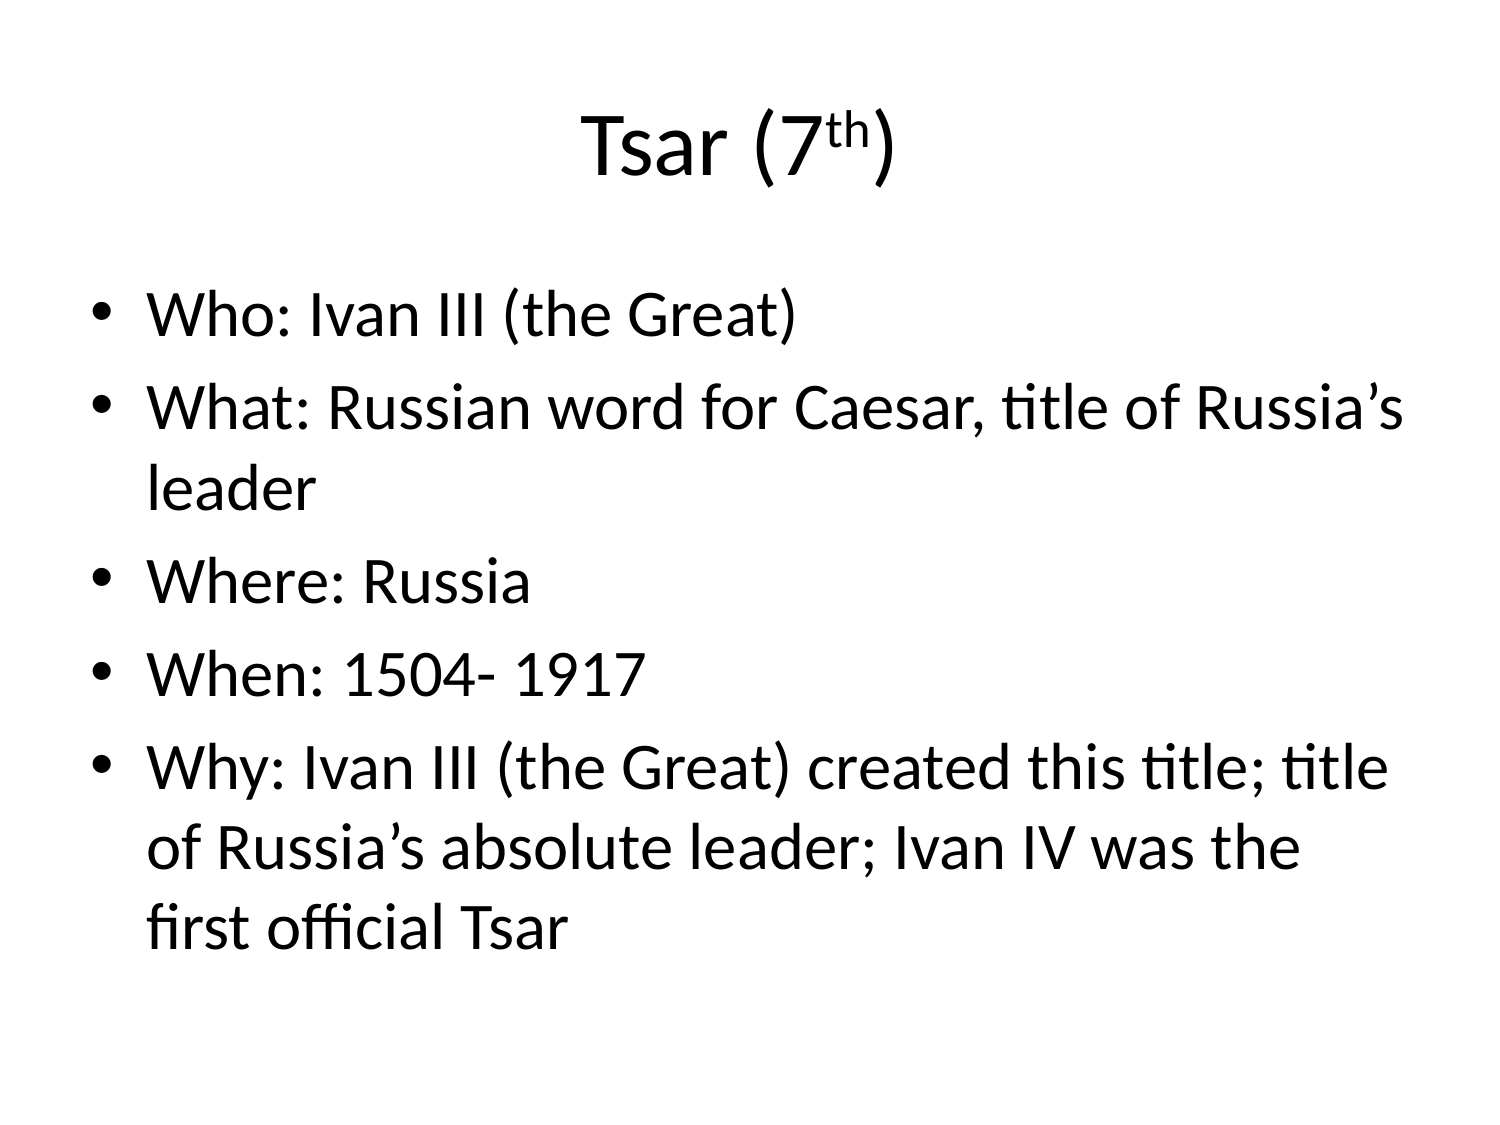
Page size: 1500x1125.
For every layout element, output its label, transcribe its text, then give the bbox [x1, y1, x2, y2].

list Who: Ivan III (the Great) What: Russian word for Caesar, title of Russia’s leader Where: Russia When: 1504- 1917 Why: Ivan III (the Great) created this title; title of Russia’s absolute leader; Ivan IV was the first official Tsar [75, 262, 1425, 1005]
title Tsar (7th) [75, 45, 1425, 233]
